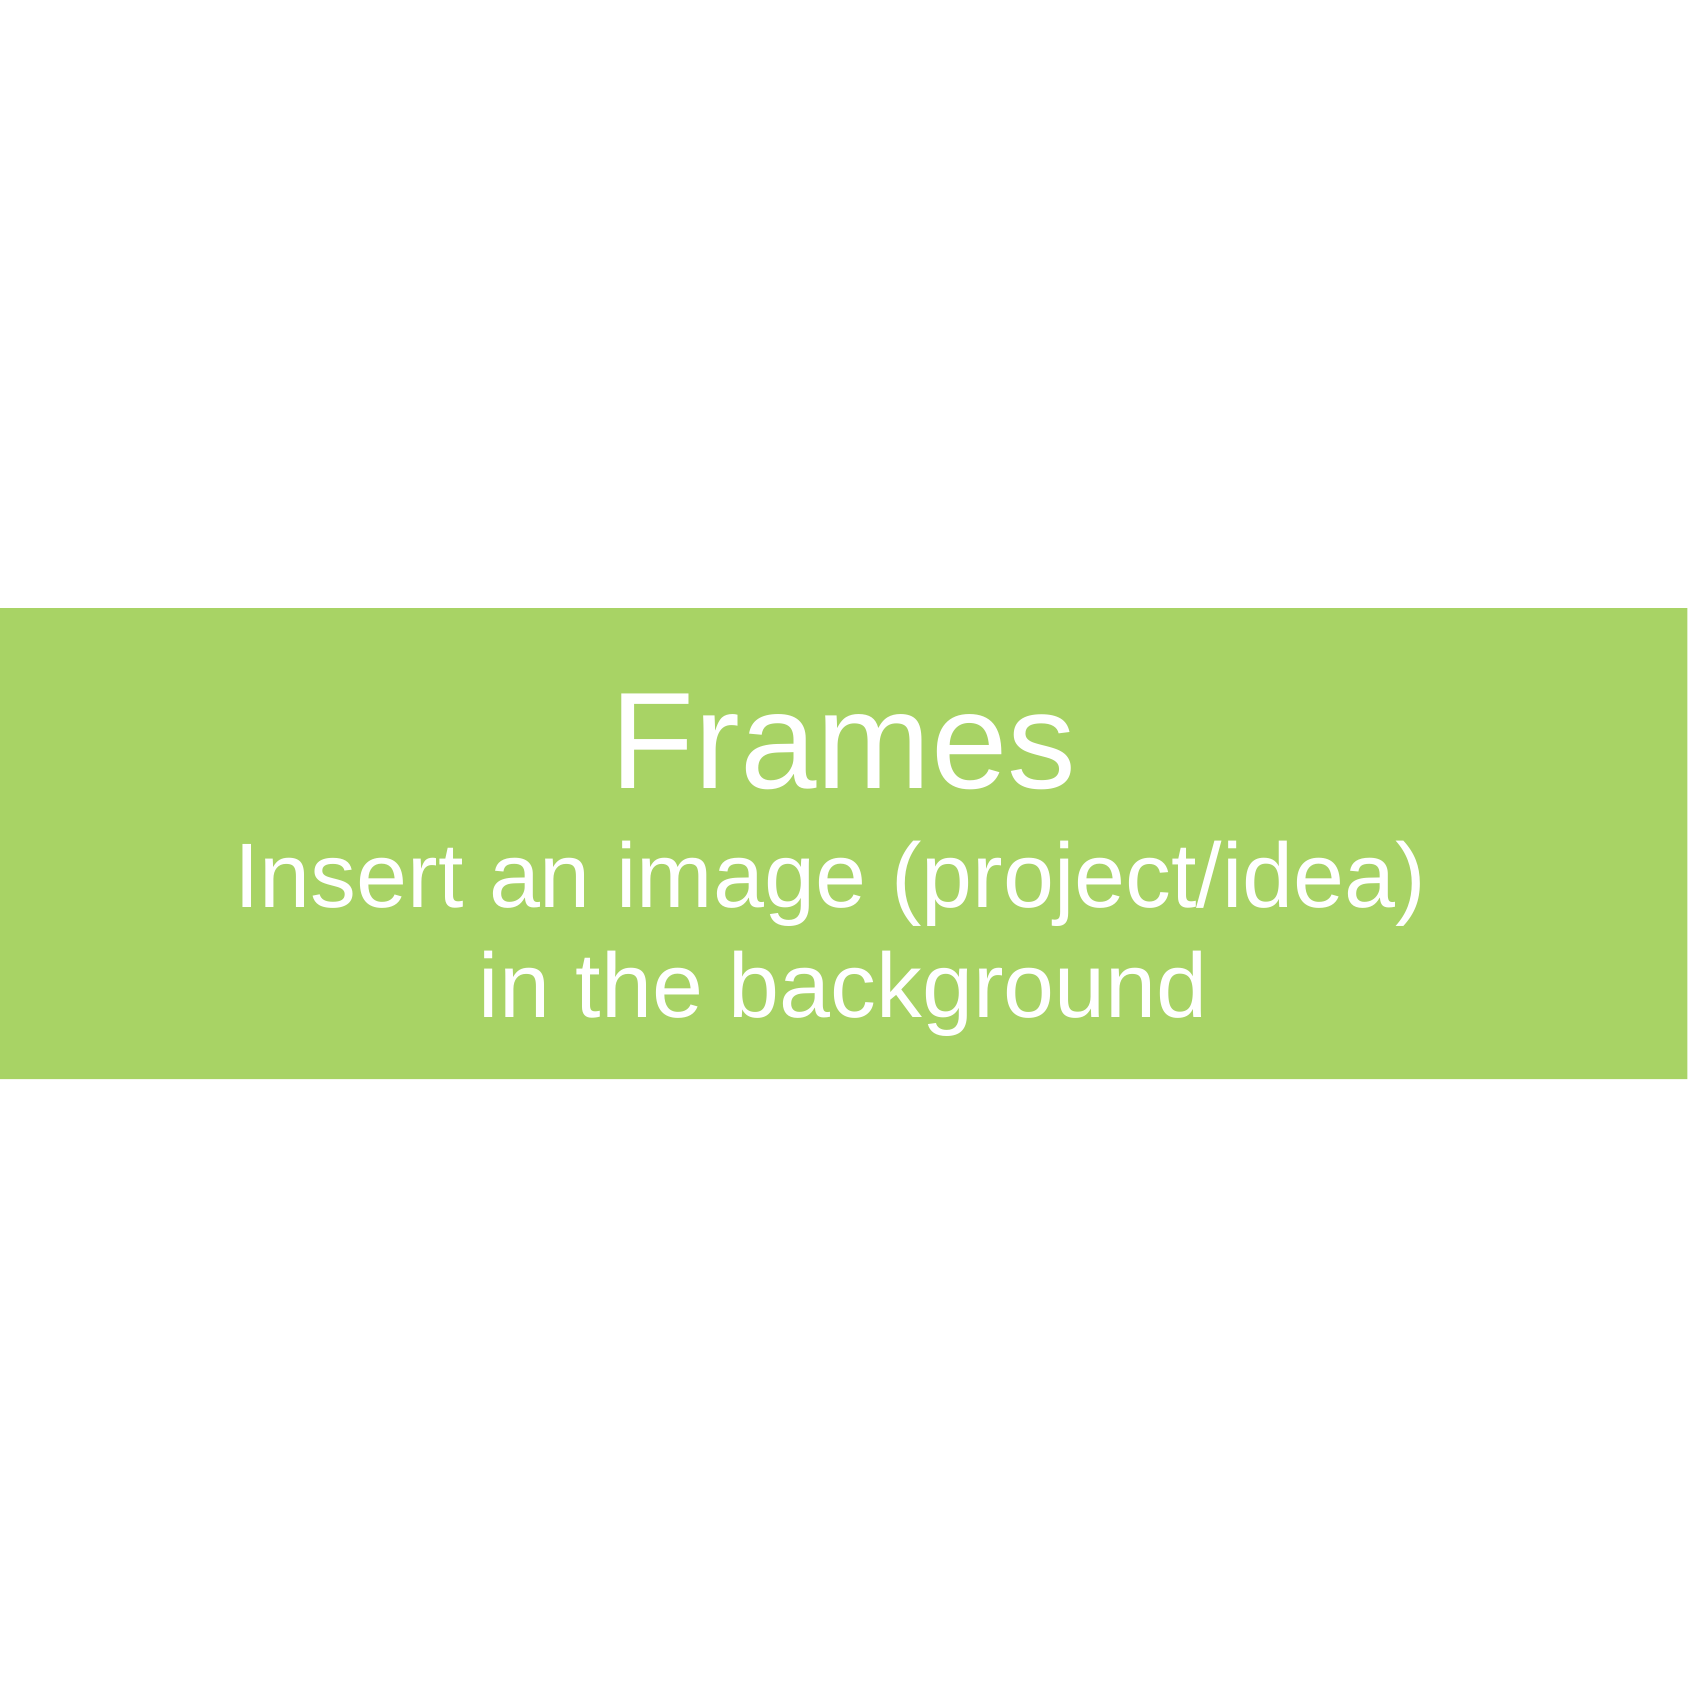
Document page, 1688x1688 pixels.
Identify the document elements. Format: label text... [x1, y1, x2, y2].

text_box [0, 608, 1688, 1080]
text_box Frames Insert an image (project/idea) in the background [73, 771, 1615, 916]
